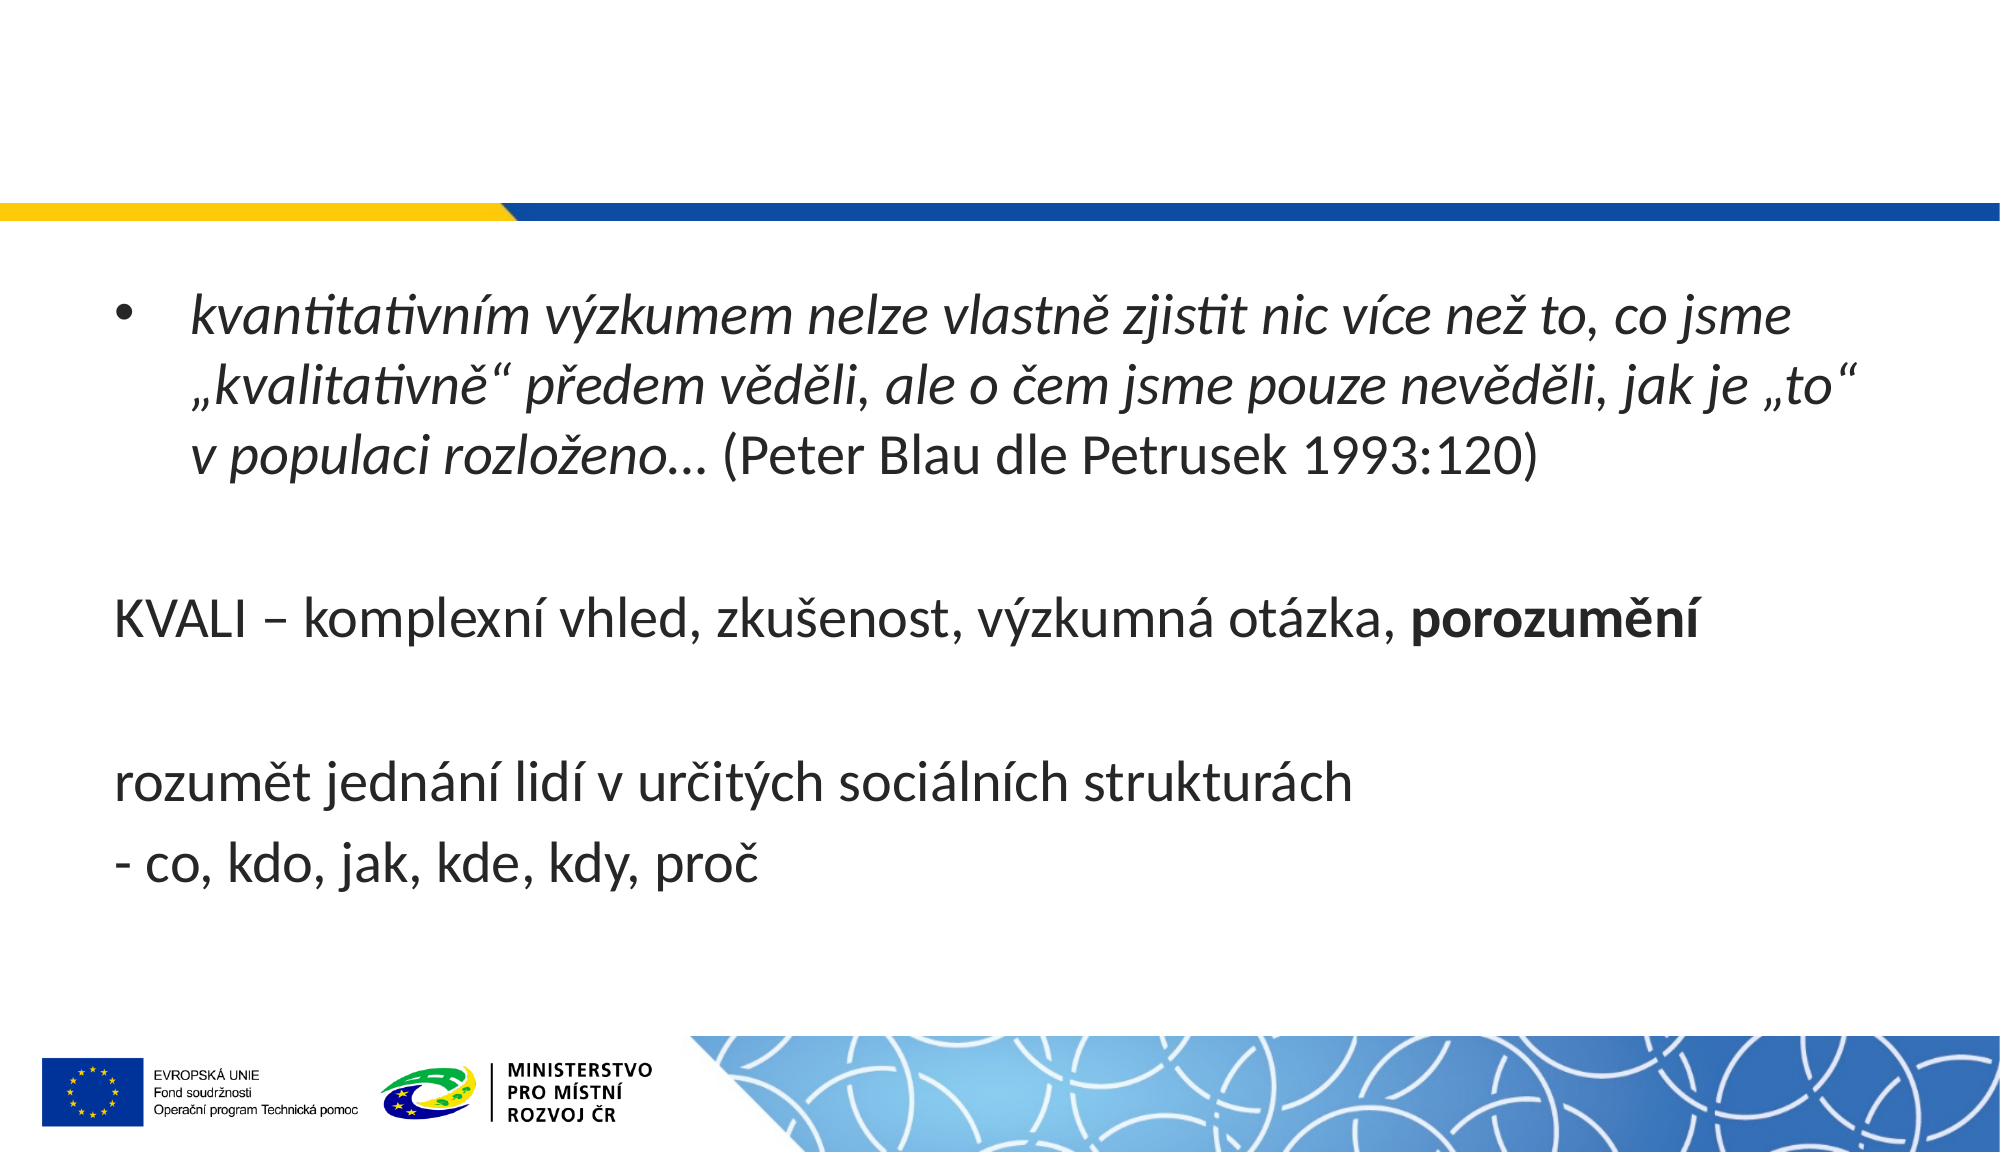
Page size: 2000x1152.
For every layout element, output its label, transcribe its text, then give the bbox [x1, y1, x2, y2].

picture [19, 1035, 674, 1149]
picture [680, 1036, 2000, 1152]
list kvantitativním výzkumem nelze vlastně zjistit nic více než to, co jsme „kvalitativně“ předem věděli, ale o čem jsme pouze nevěděli, jak je „to“ v populaci rozloženo… (Peter Blau dle Petrusek 1993:120) KVALI – komplexní vhled, zkušenost, výzkumná otázka, porozumění rozumět jednání lidí v určitých sociálních strukturách - co, kdo, jak, kde, kdy, proč [99, 268, 1900, 1029]
picture [0, 203, 2000, 221]
